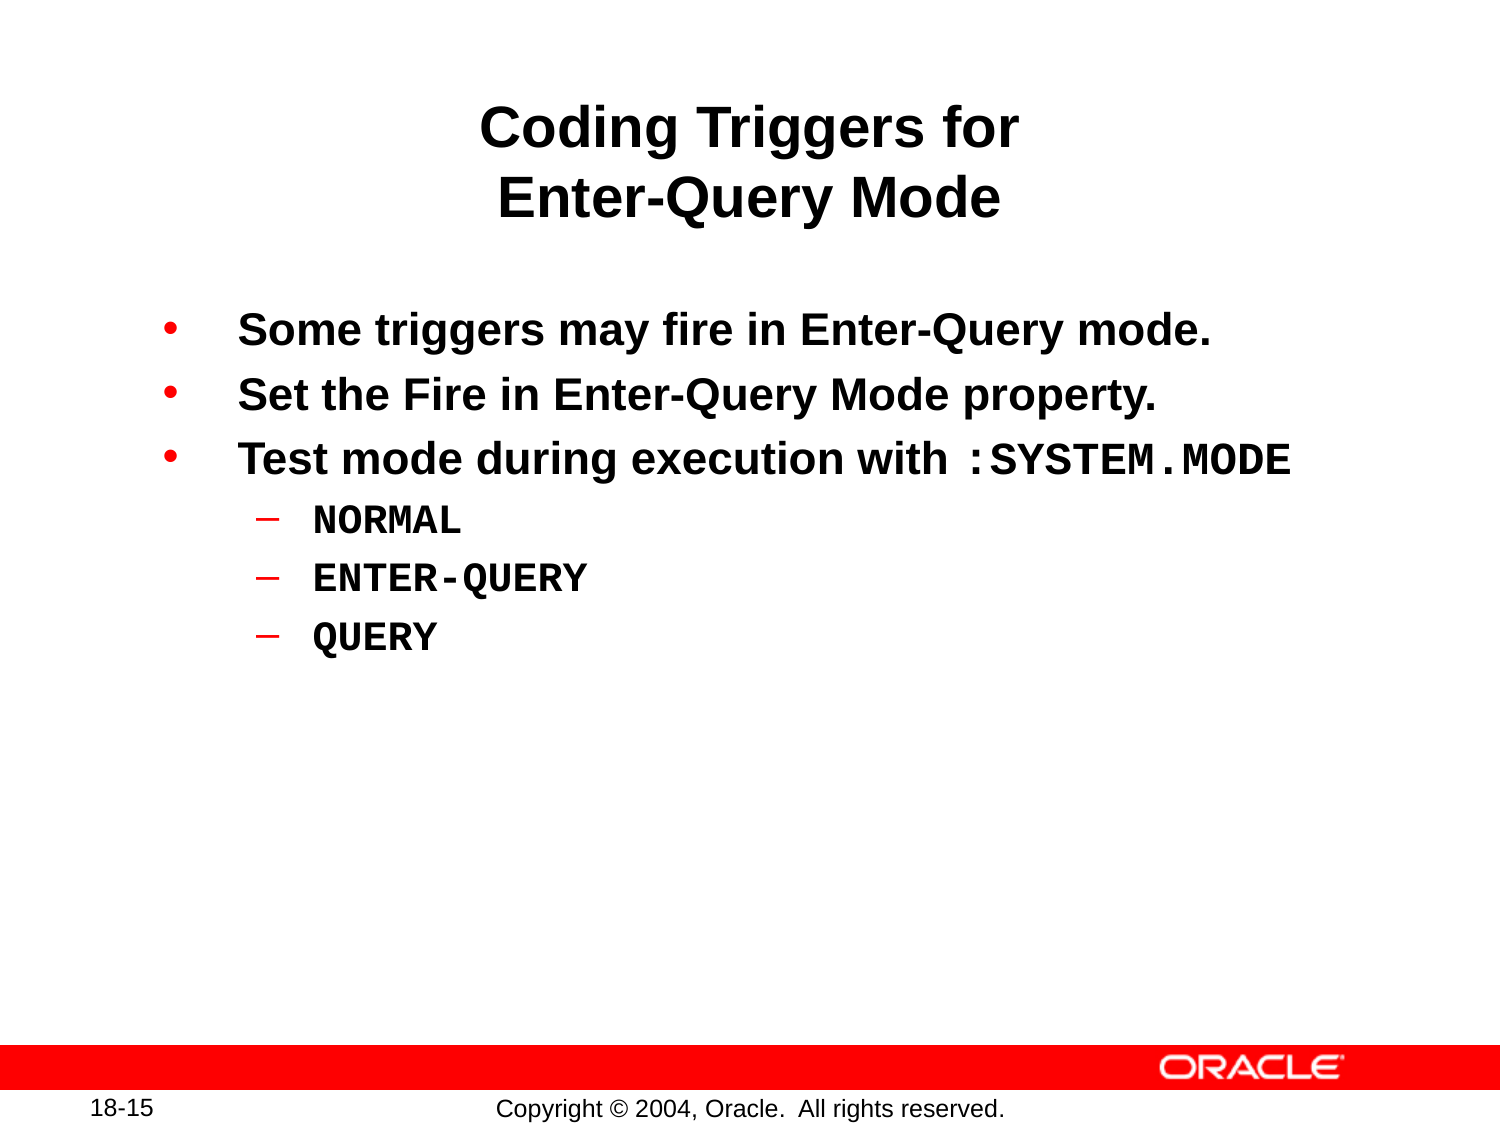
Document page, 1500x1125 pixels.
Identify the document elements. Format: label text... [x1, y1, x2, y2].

list Some triggers may fire in Enter-Query mode. Set the Fire in Enter-Query Mode property. Test mode during execution with :SYSTEM.MODE NORMAL ENTER-QUERY QUERY [141, 297, 1351, 669]
title Coding Triggers for Enter-Query Mode [149, 87, 1351, 232]
